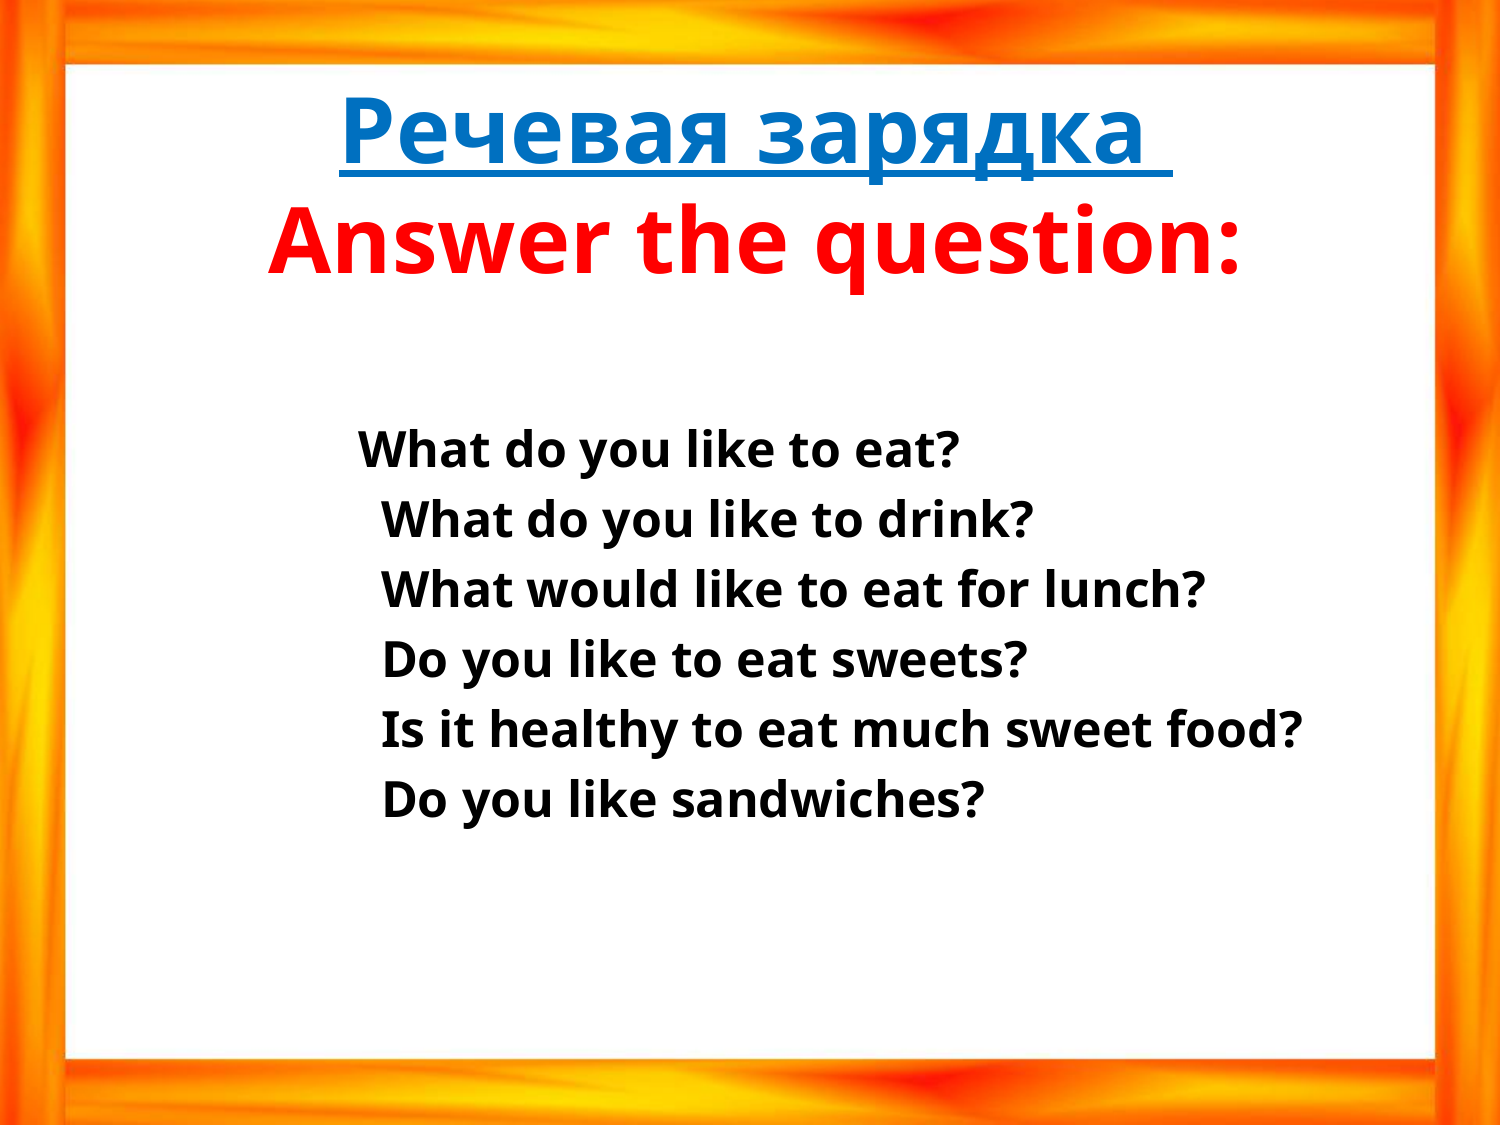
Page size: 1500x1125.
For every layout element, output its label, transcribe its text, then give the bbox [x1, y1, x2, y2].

picture [0, 0, 1500, 1125]
title Речевая зарядка Answer the question: [198, 58, 1313, 305]
list What do you like to eat? What do you like to drink? What would like to eat for lunch? Do you like to eat sweets? Is it healthy to eat much sweet food? Do you like sandwiches? [274, 299, 1407, 994]
